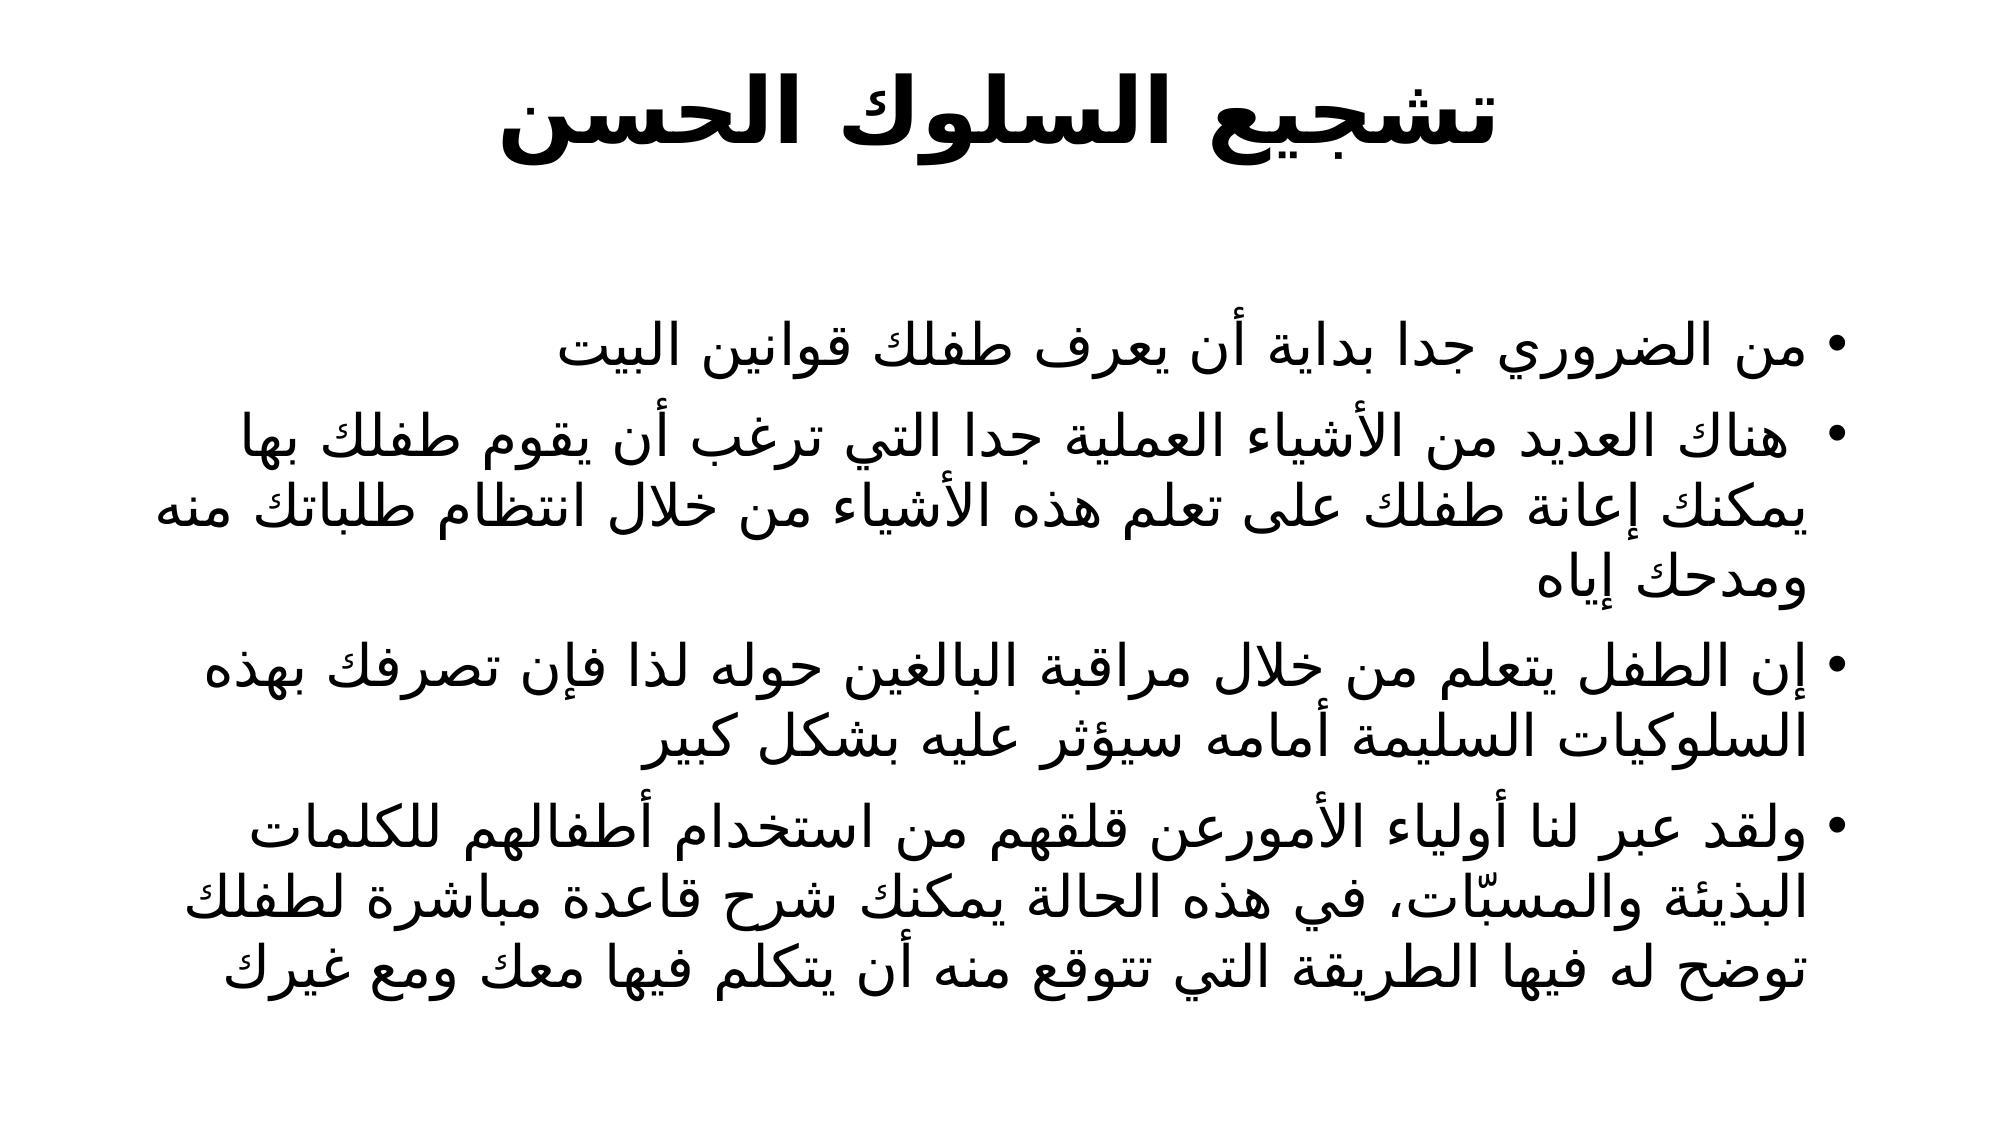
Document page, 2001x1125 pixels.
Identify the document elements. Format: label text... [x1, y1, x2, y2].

title تشجيع السلوك الحسن [137, 59, 1863, 278]
list من الضروري جدا بداية أن يعرف طفلك قوانين البيت هناك العديد من الأشياء العملية جدا التي ترغب أن يقوم طفلك بها يمكنك إعانة طفلك على تعلم هذه الأشياء من خلال انتظام طلباتك منه ومدحك إياه إن الطفل يتعلم من خلال مراقبة البالغين حوله لذا فإن تصرفك بهذه السلوكيات السليمة أمامه سيؤثر عليه بشكل كبير ولقد عبر لنا أولياء الأمورعن قلقهم من استخدام أطفالهم للكلمات البذيئة والمسبّات، في هذه الحالة يمكنك شرح قاعدة مباشرة لطفلك توضح له فيها الطريقة التي تتوقع منه أن يتكلم فيها معك ومع غيرك [137, 299, 1863, 1014]
